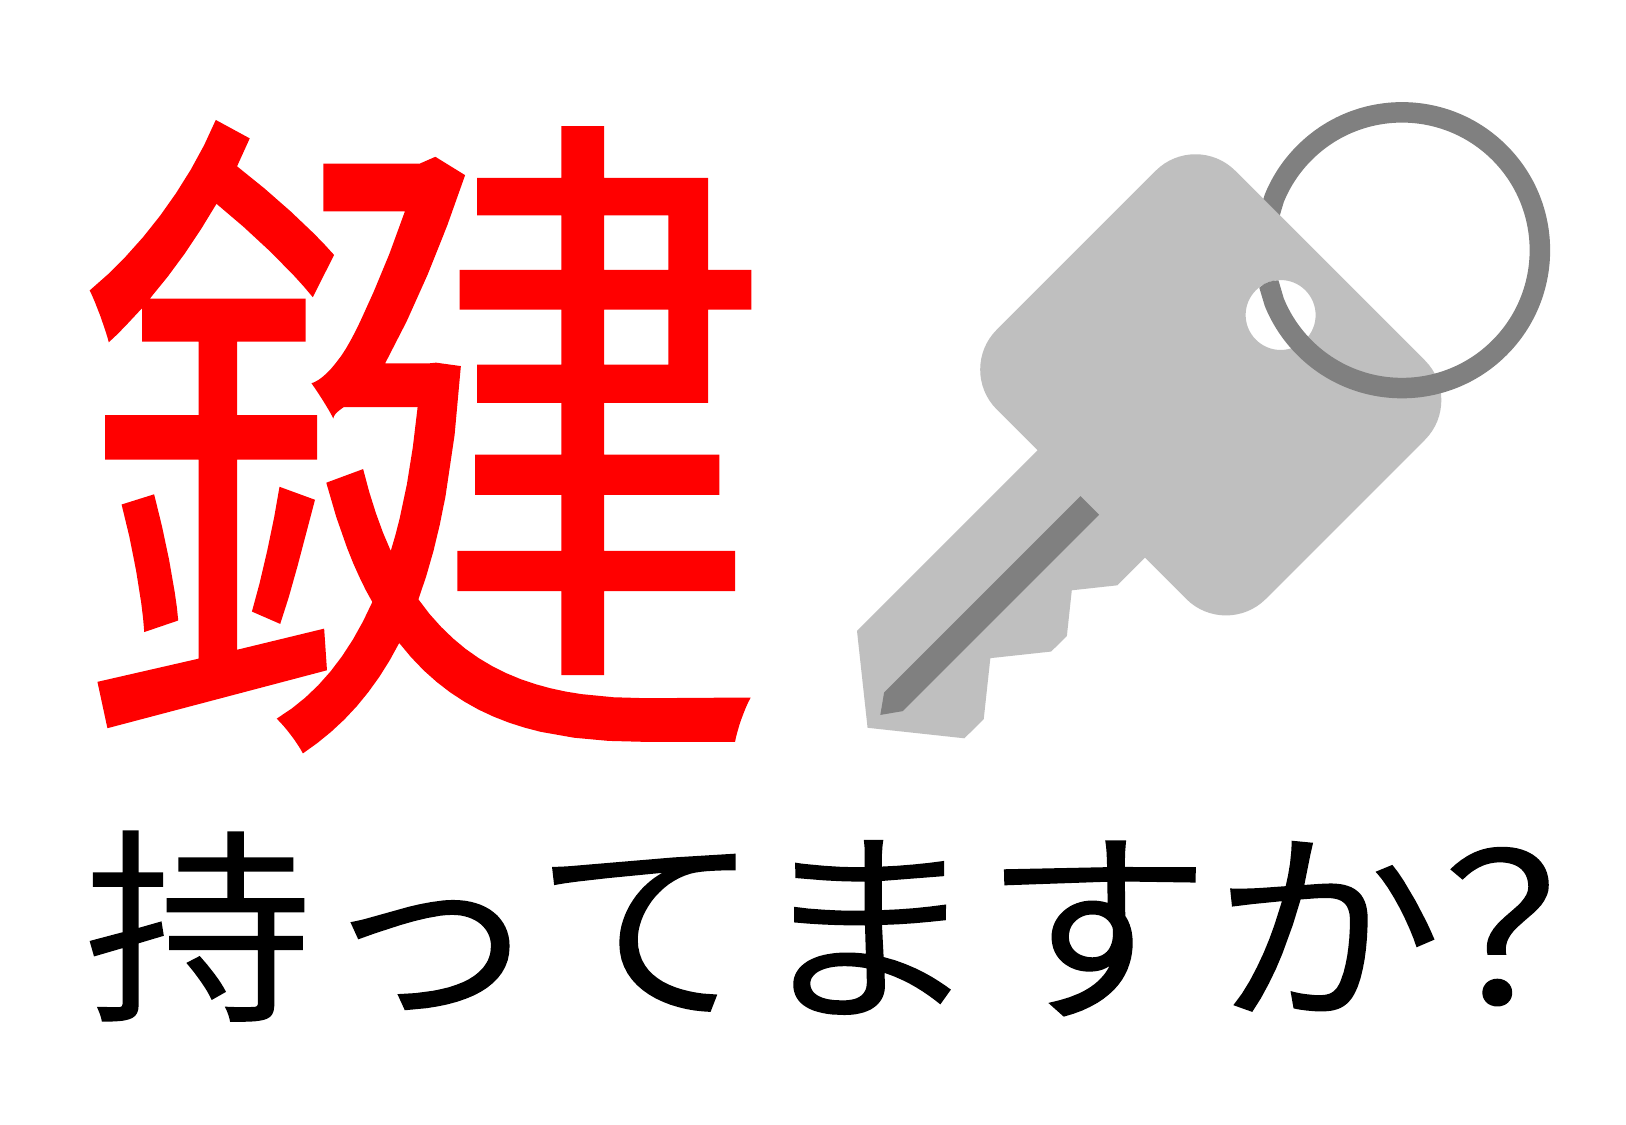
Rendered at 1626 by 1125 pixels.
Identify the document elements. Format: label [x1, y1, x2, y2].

text_box [771, 101, 1551, 688]
